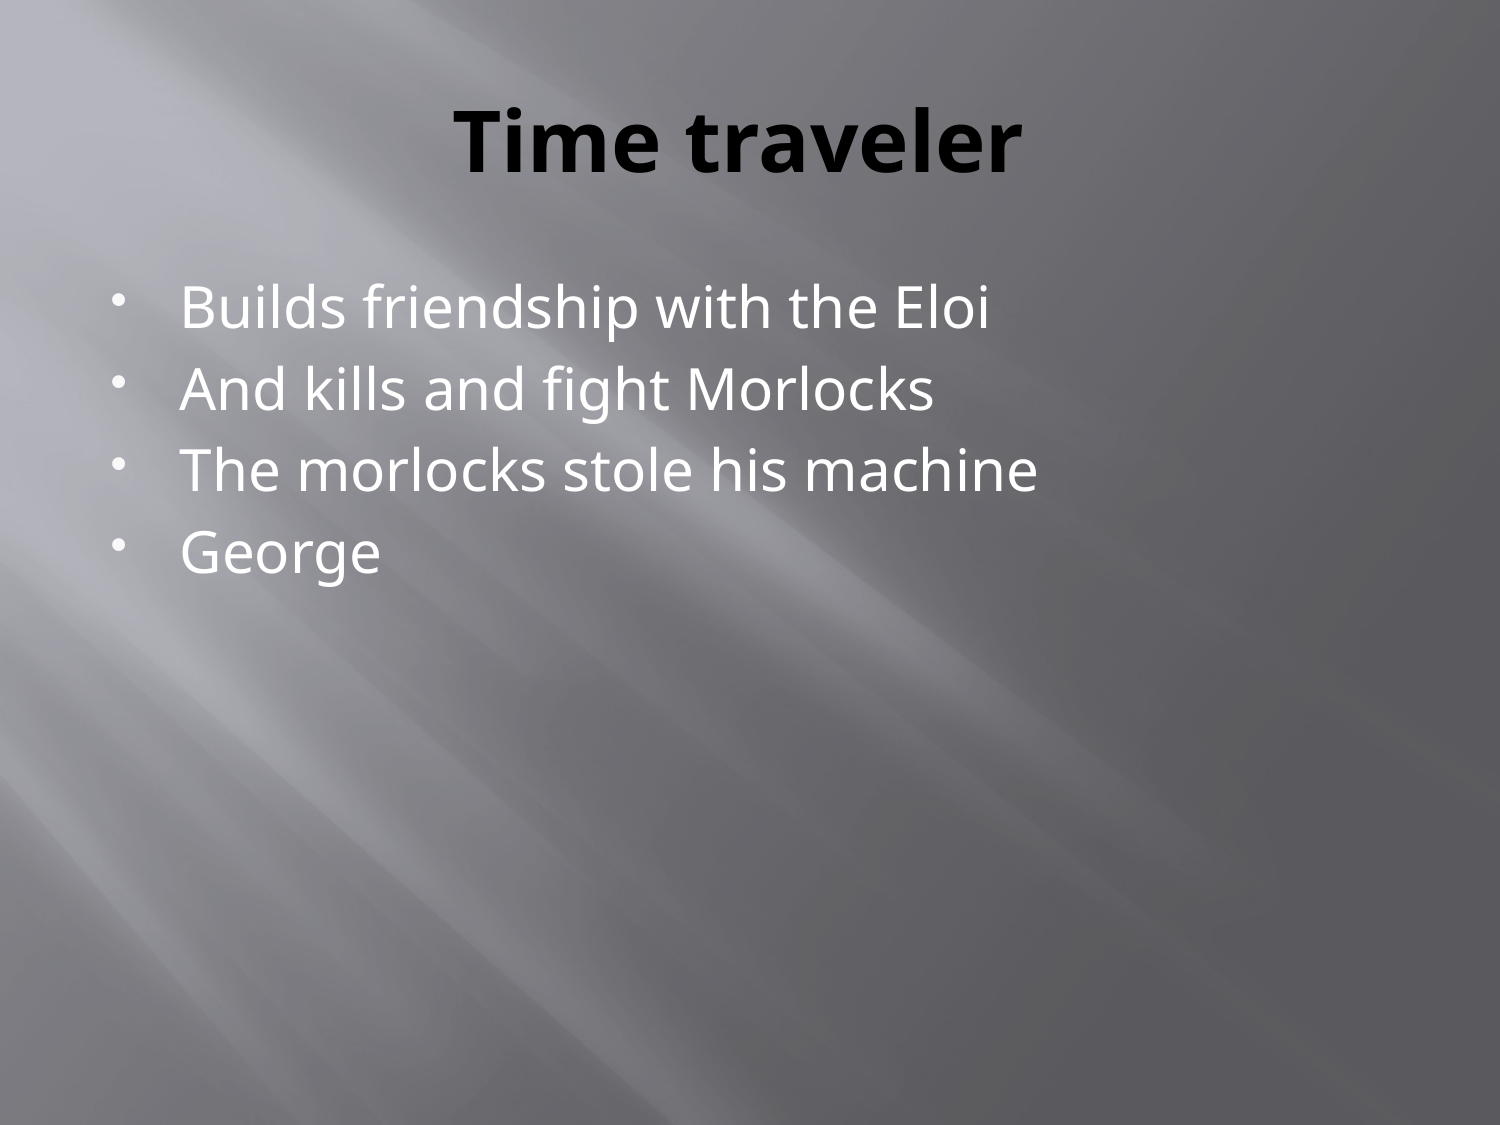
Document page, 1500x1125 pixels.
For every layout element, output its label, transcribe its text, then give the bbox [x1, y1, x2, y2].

list Builds friendship with the Eloi And kills and fight Morlocks The morlocks stole his machine George [75, 262, 1425, 1035]
title Time traveler [75, 45, 1425, 233]
